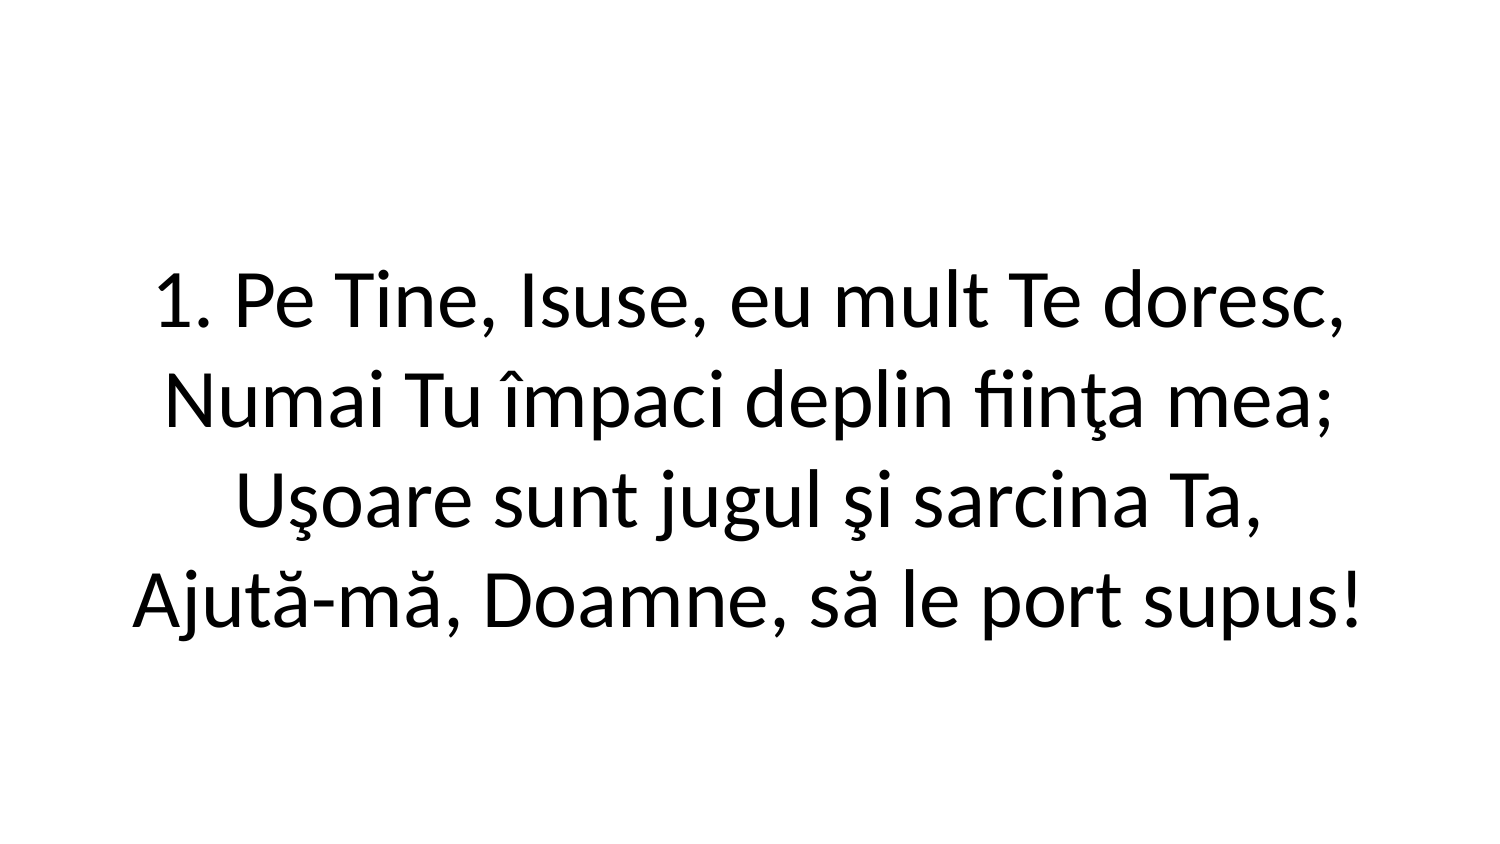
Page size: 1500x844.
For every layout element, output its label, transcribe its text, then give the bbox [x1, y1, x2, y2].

text_box 1. Pe Tine, Isuse, eu mult Te doresc, Numai Tu împaci deplin fiinţa mea; Uşoare sunt jugul şi sarcina Ta, Ajută-mă, Doamne, să le port supus! [118, 192, 1382, 652]
